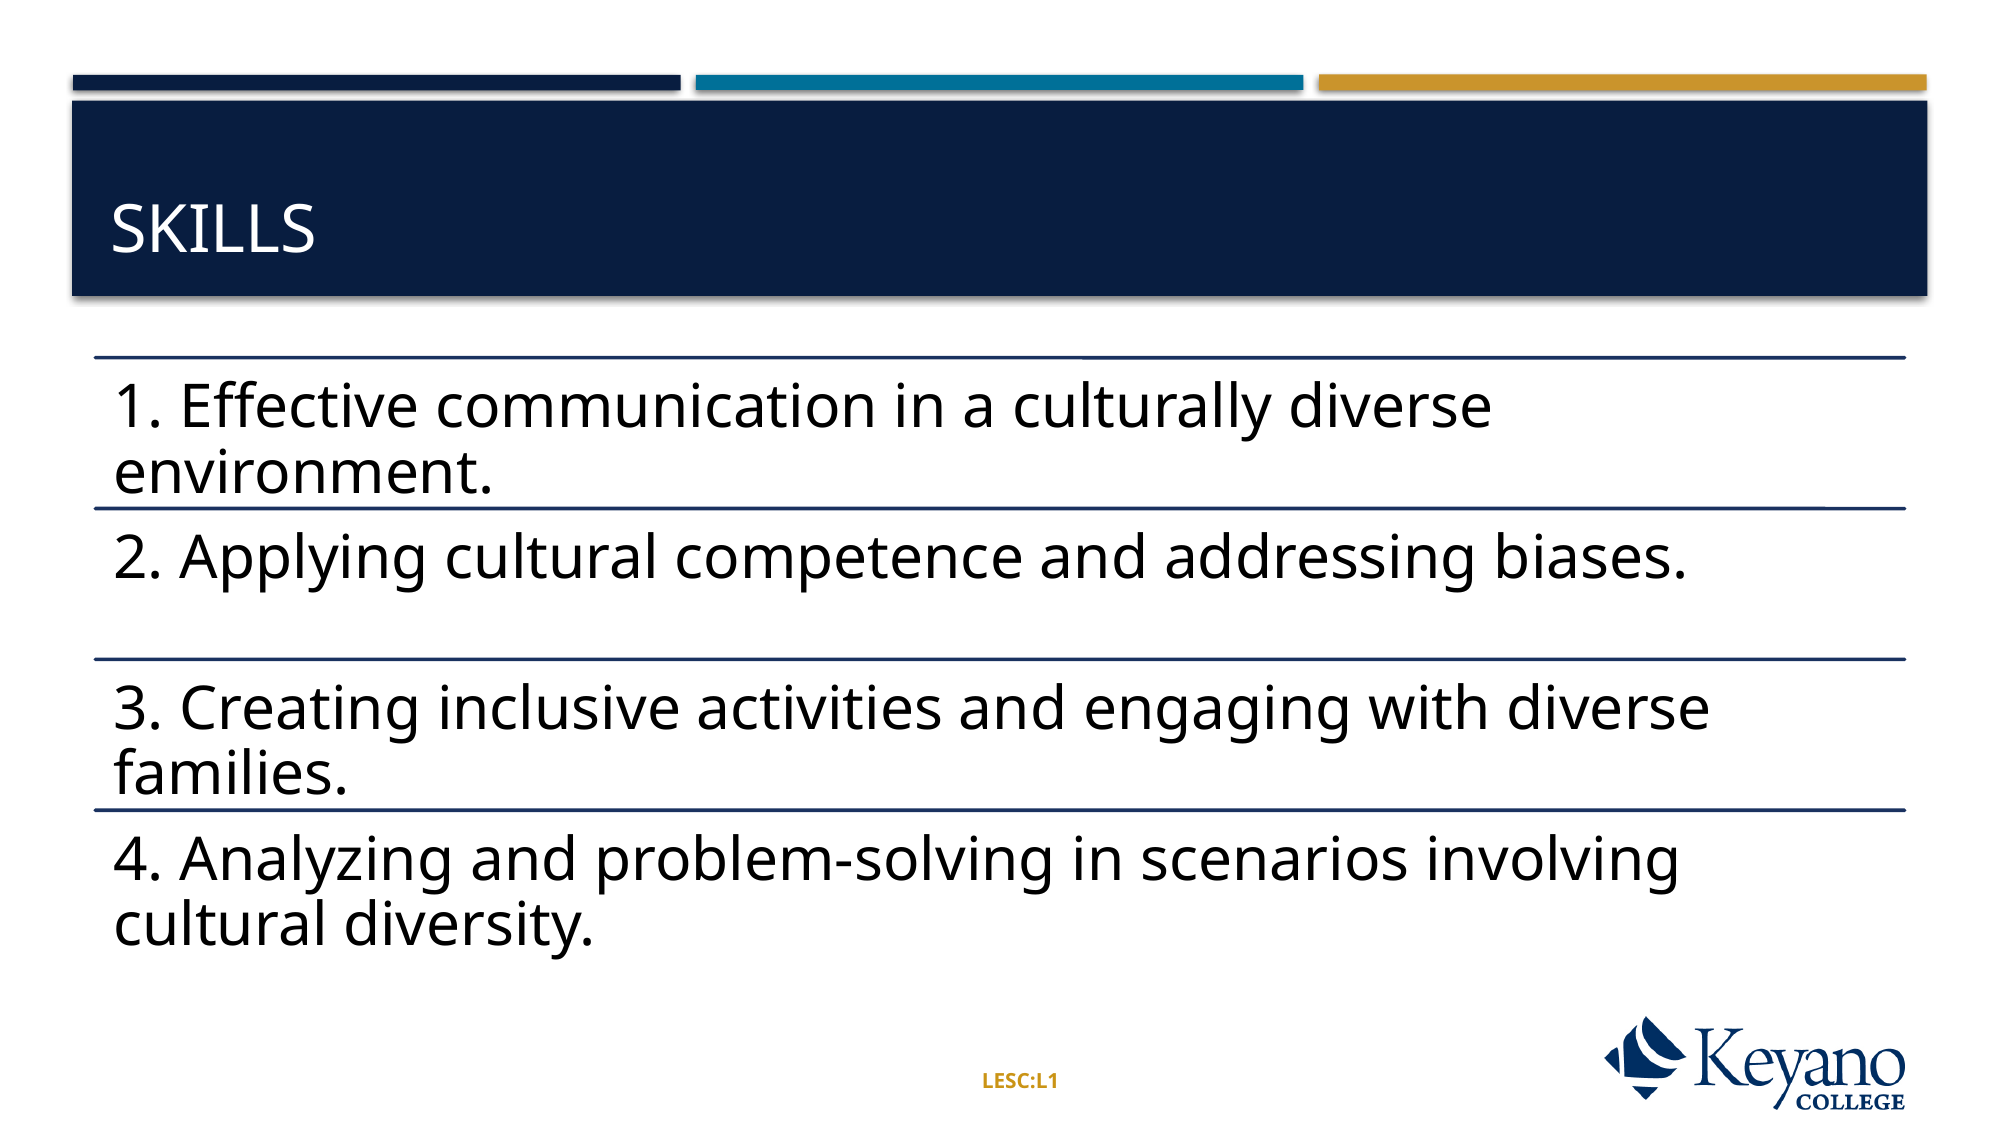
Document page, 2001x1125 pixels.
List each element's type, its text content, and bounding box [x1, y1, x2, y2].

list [94, 357, 1906, 962]
picture [1604, 1016, 1905, 1110]
footer LESC:L1 [800, 1050, 1241, 1110]
title skilLs [95, 123, 1905, 274]
